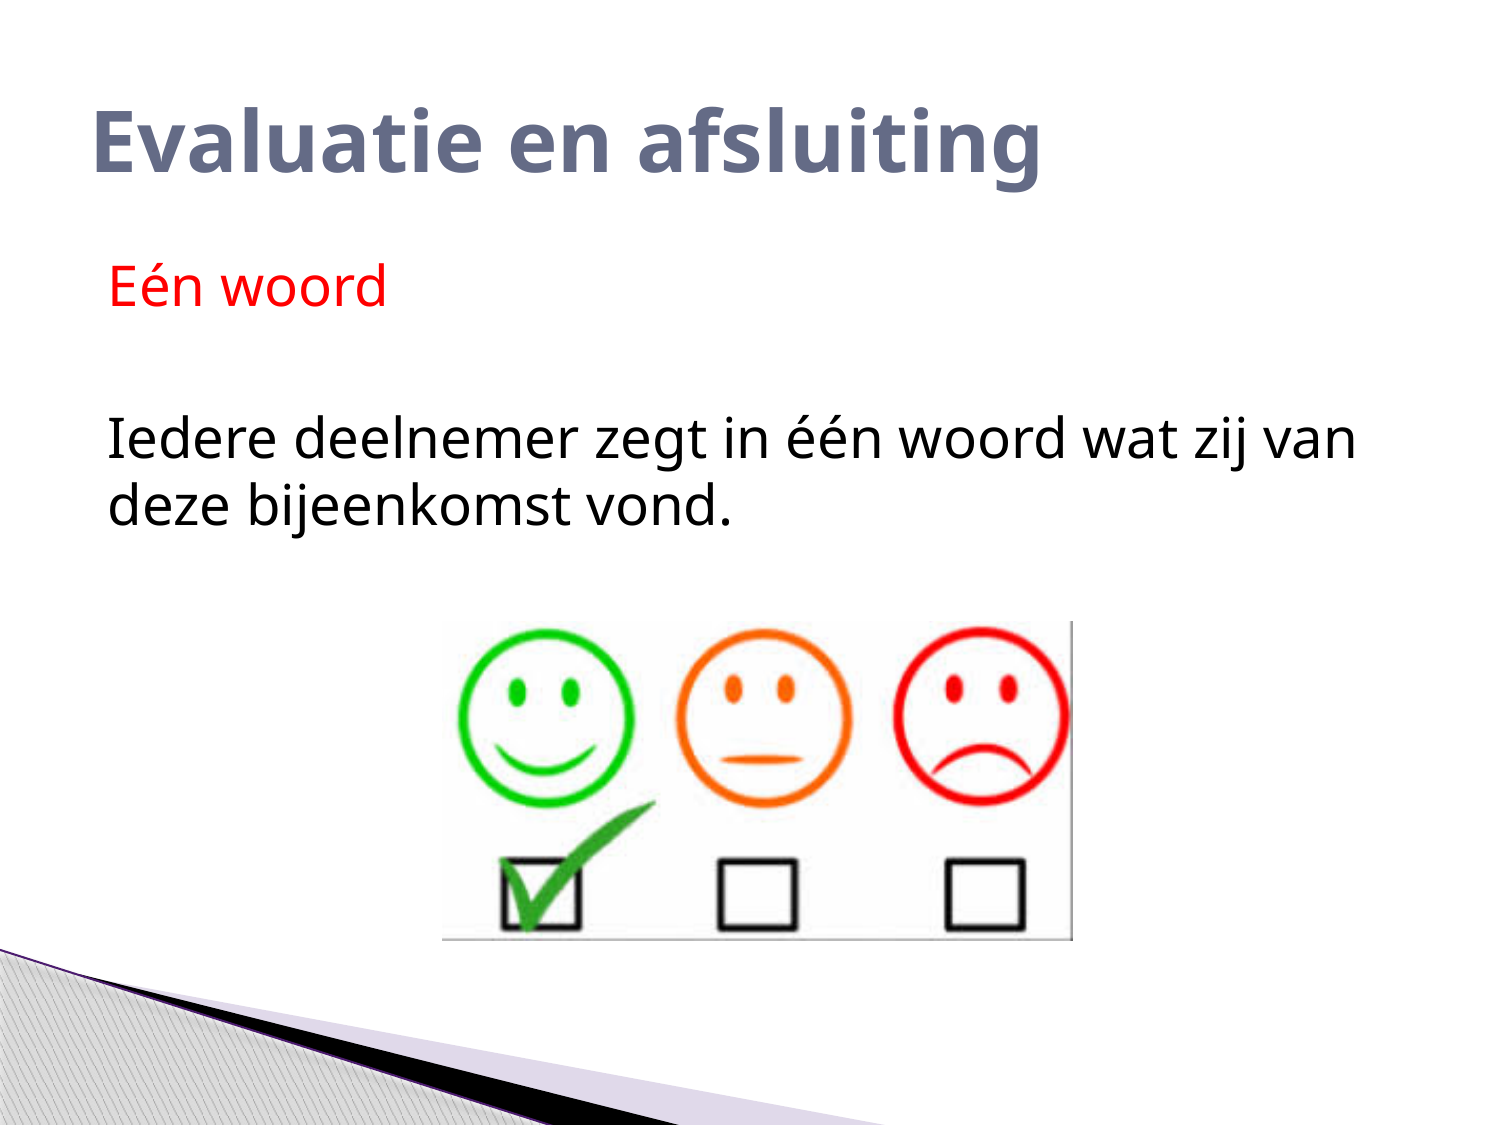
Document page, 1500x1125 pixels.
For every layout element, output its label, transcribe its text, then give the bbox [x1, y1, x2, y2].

list Eén woord Iedere deelnemer zegt in één woord wat zij van deze bijeenkomst vond. [75, 243, 1425, 986]
title Evaluatie en afsluiting [75, 45, 1425, 233]
picture [442, 621, 1073, 941]
